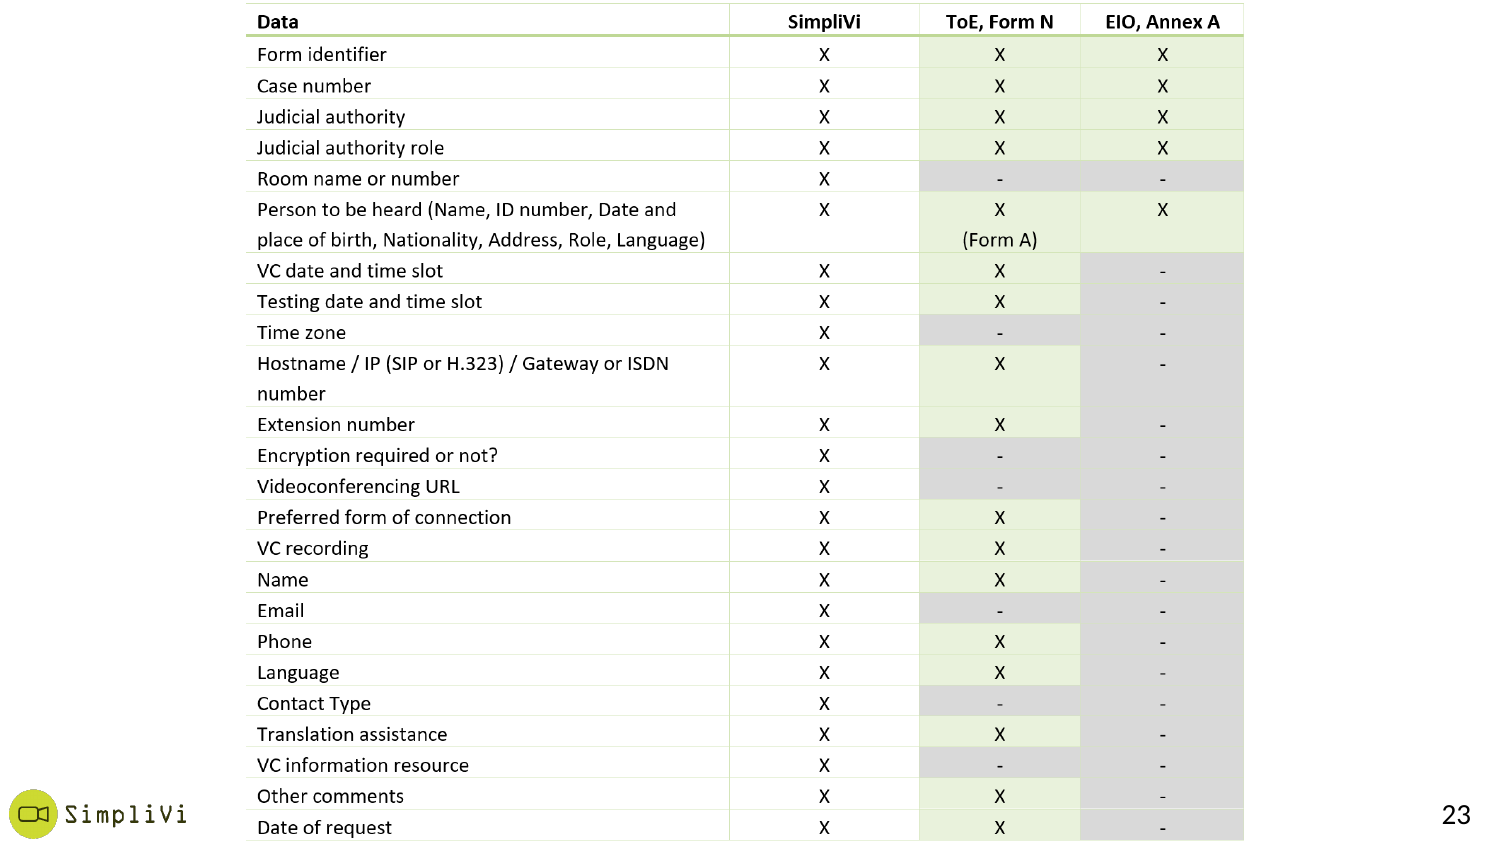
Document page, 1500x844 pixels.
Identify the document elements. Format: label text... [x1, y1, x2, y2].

picture [9, 788, 205, 844]
slide_number 23 [1426, 787, 1500, 833]
picture [246, 0, 1254, 844]
